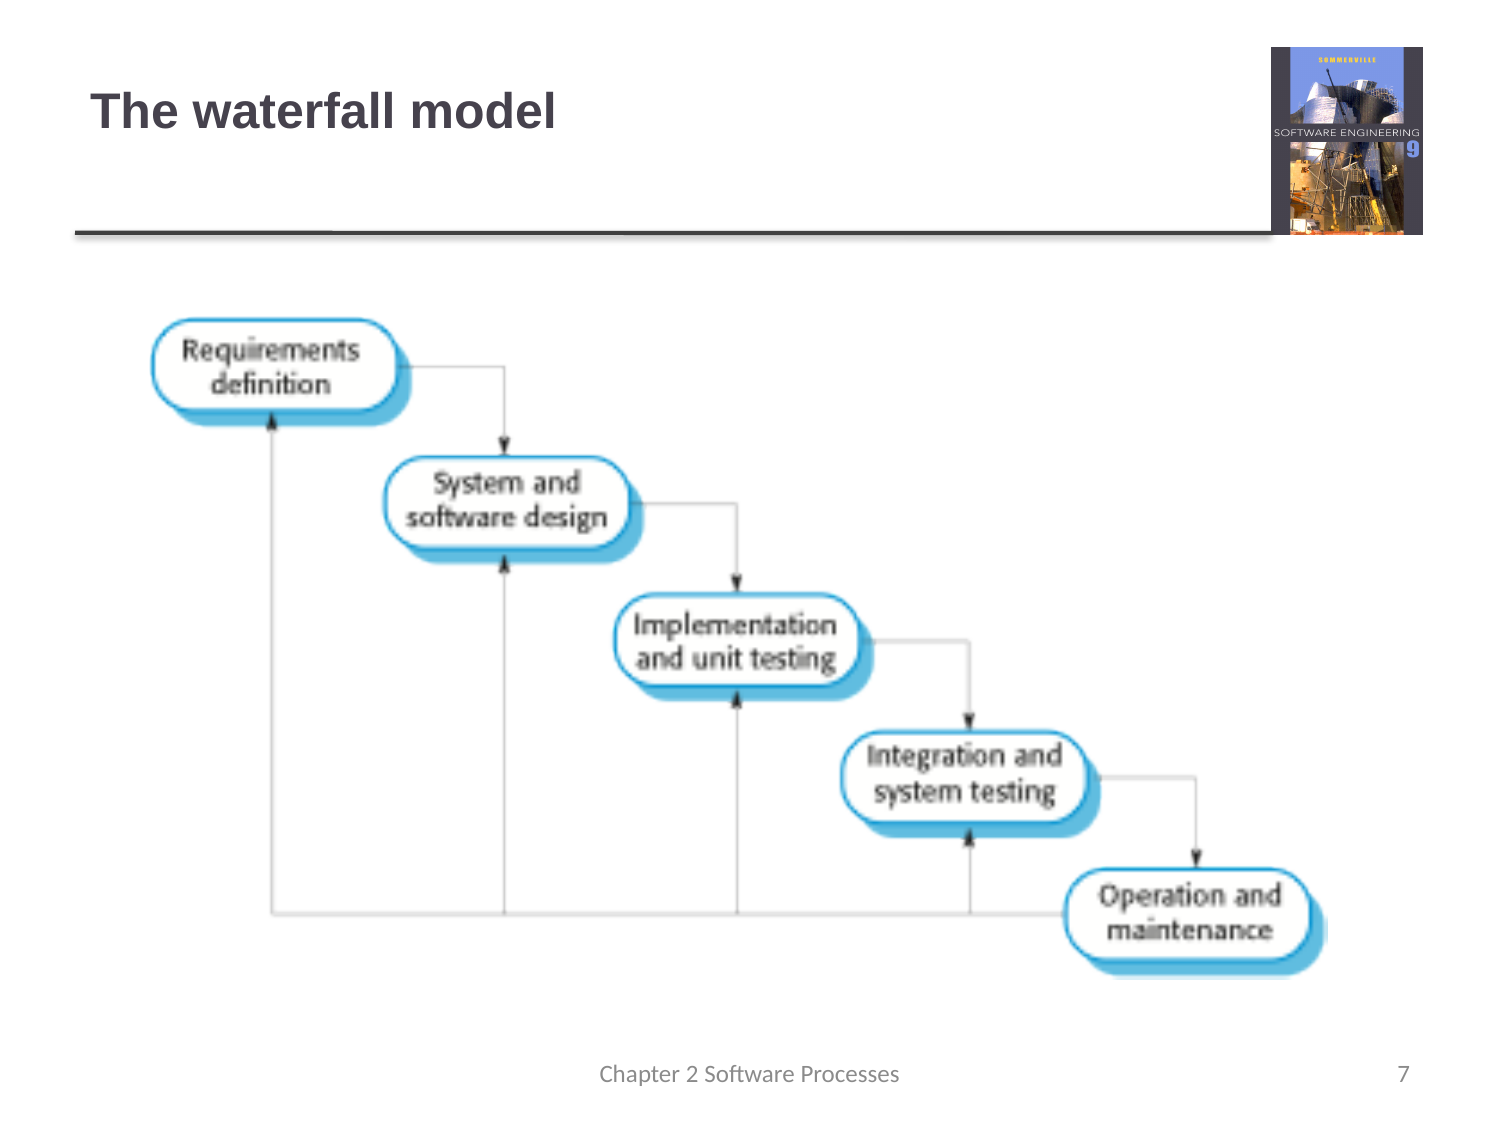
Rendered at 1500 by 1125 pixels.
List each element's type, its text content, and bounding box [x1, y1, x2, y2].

slide_number 7 [1074, 1042, 1425, 1103]
footer Chapter 2 Software Processes [512, 1042, 988, 1103]
title The waterfall model [74, 44, 1272, 233]
picture [149, 316, 1329, 980]
picture [1272, 47, 1423, 235]
